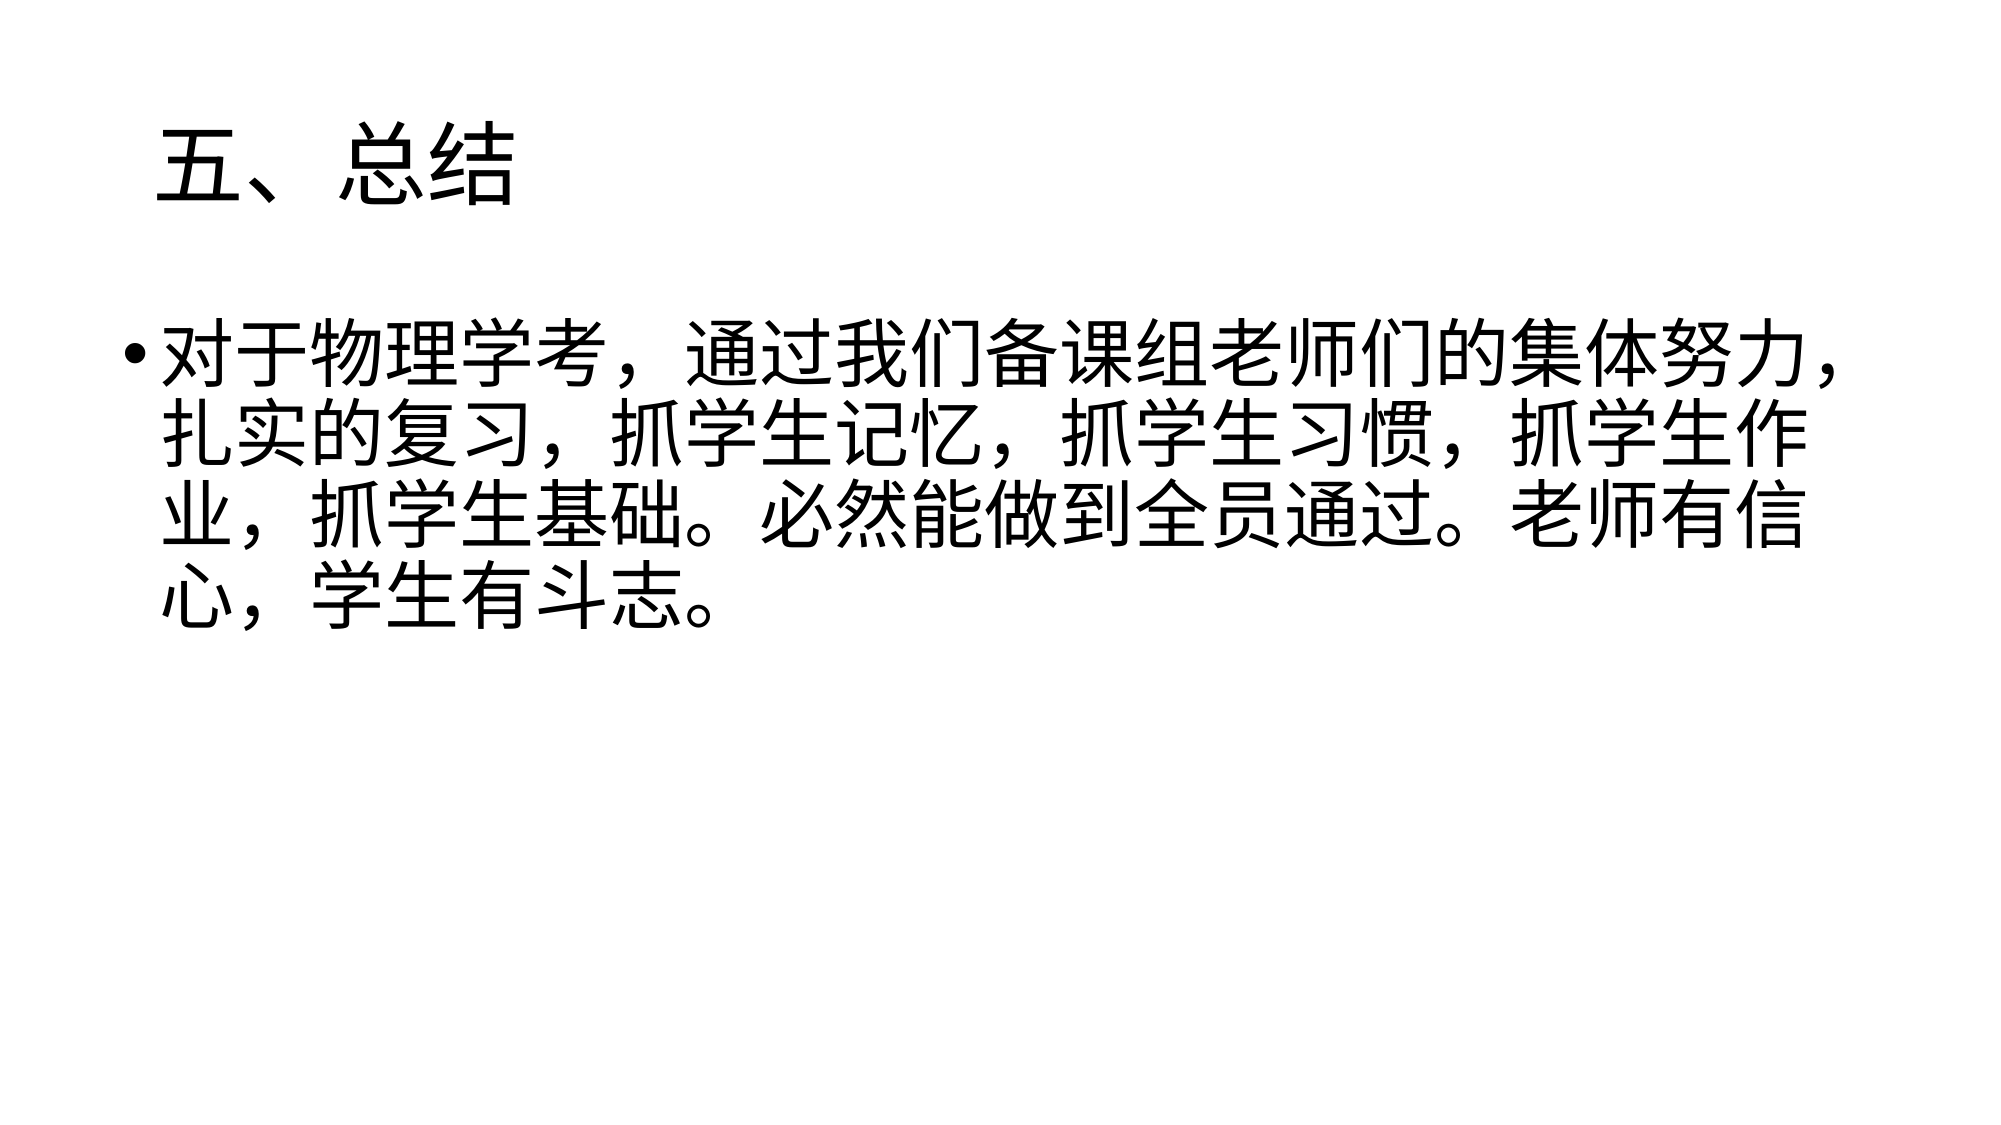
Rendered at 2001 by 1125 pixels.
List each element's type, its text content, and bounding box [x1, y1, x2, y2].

title 五、总结 [137, 59, 1863, 278]
list 对于物理学考，通过我们备课组老师们的集体努力，扎实的复习，抓学生记忆，抓学生习惯，抓学生作业，抓学生基础。必然能做到全员通过。老师有信心，学生有斗志。 [107, 308, 1833, 1023]
